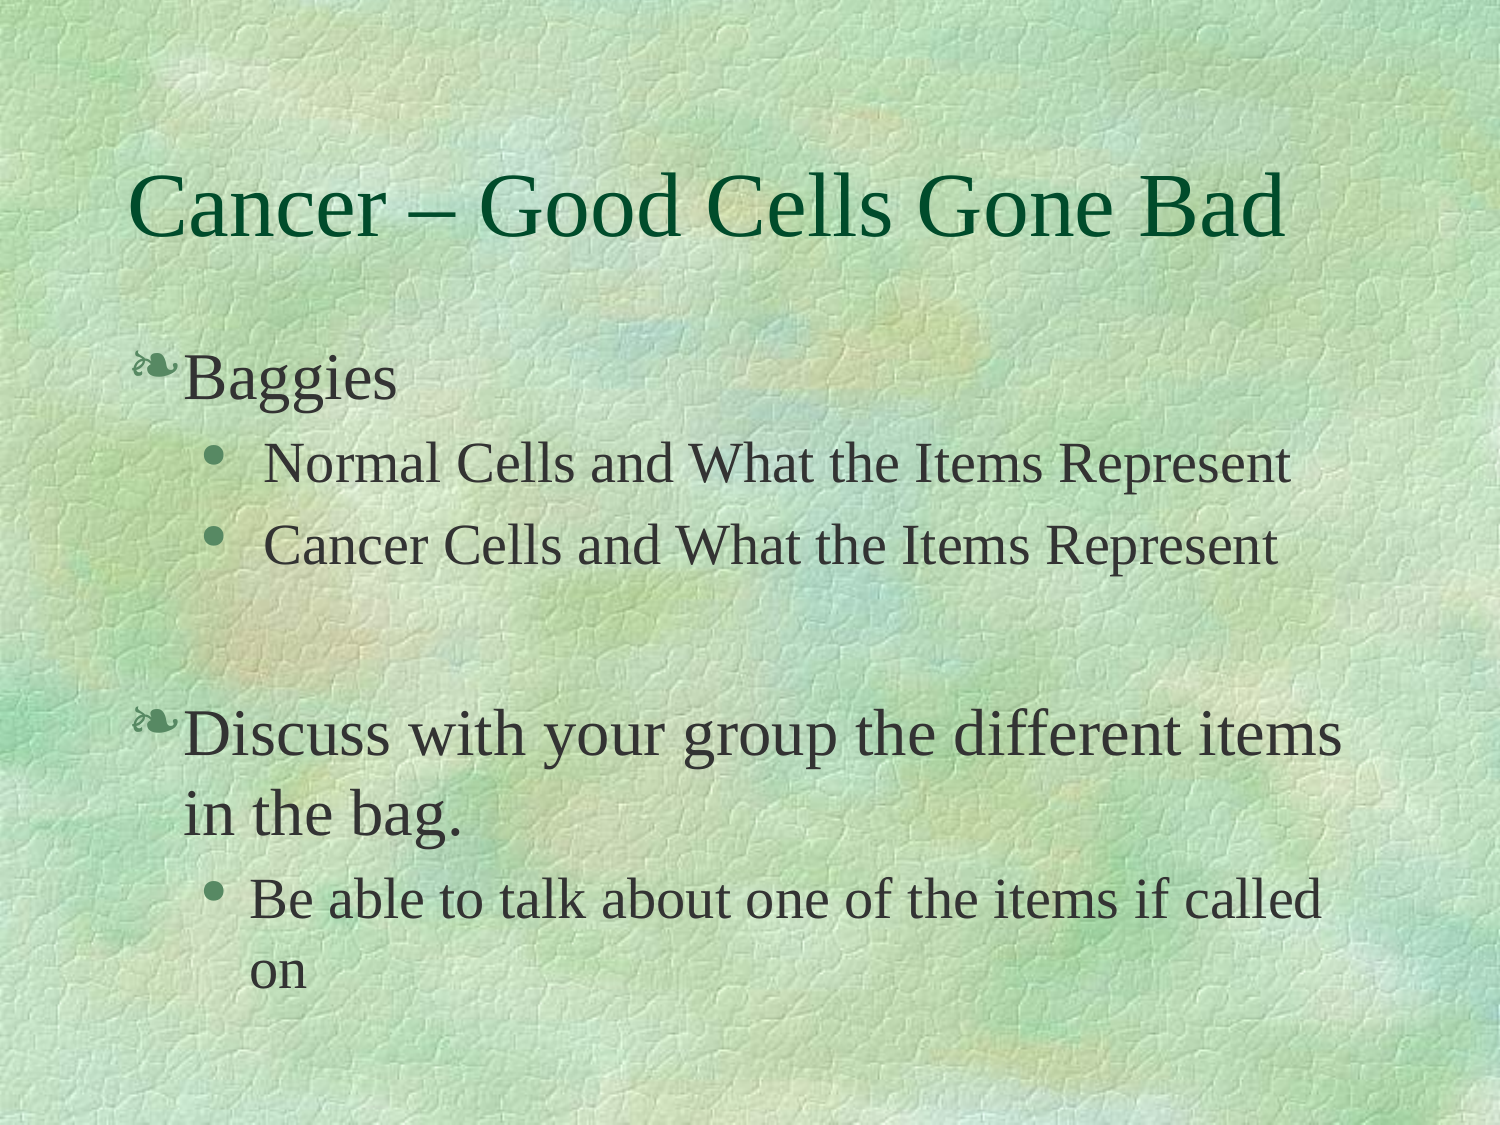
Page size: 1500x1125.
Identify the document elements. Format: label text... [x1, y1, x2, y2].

picture [0, 0, 1500, 1125]
list Baggies Normal Cells and What the Items Represent Cancer Cells and What the Items Represent Discuss with your group the different items in the bag. Be able to talk about one of the items if called on [112, 324, 1388, 1001]
title Cancer – Good Cells Gone Bad [112, 74, 1388, 263]
